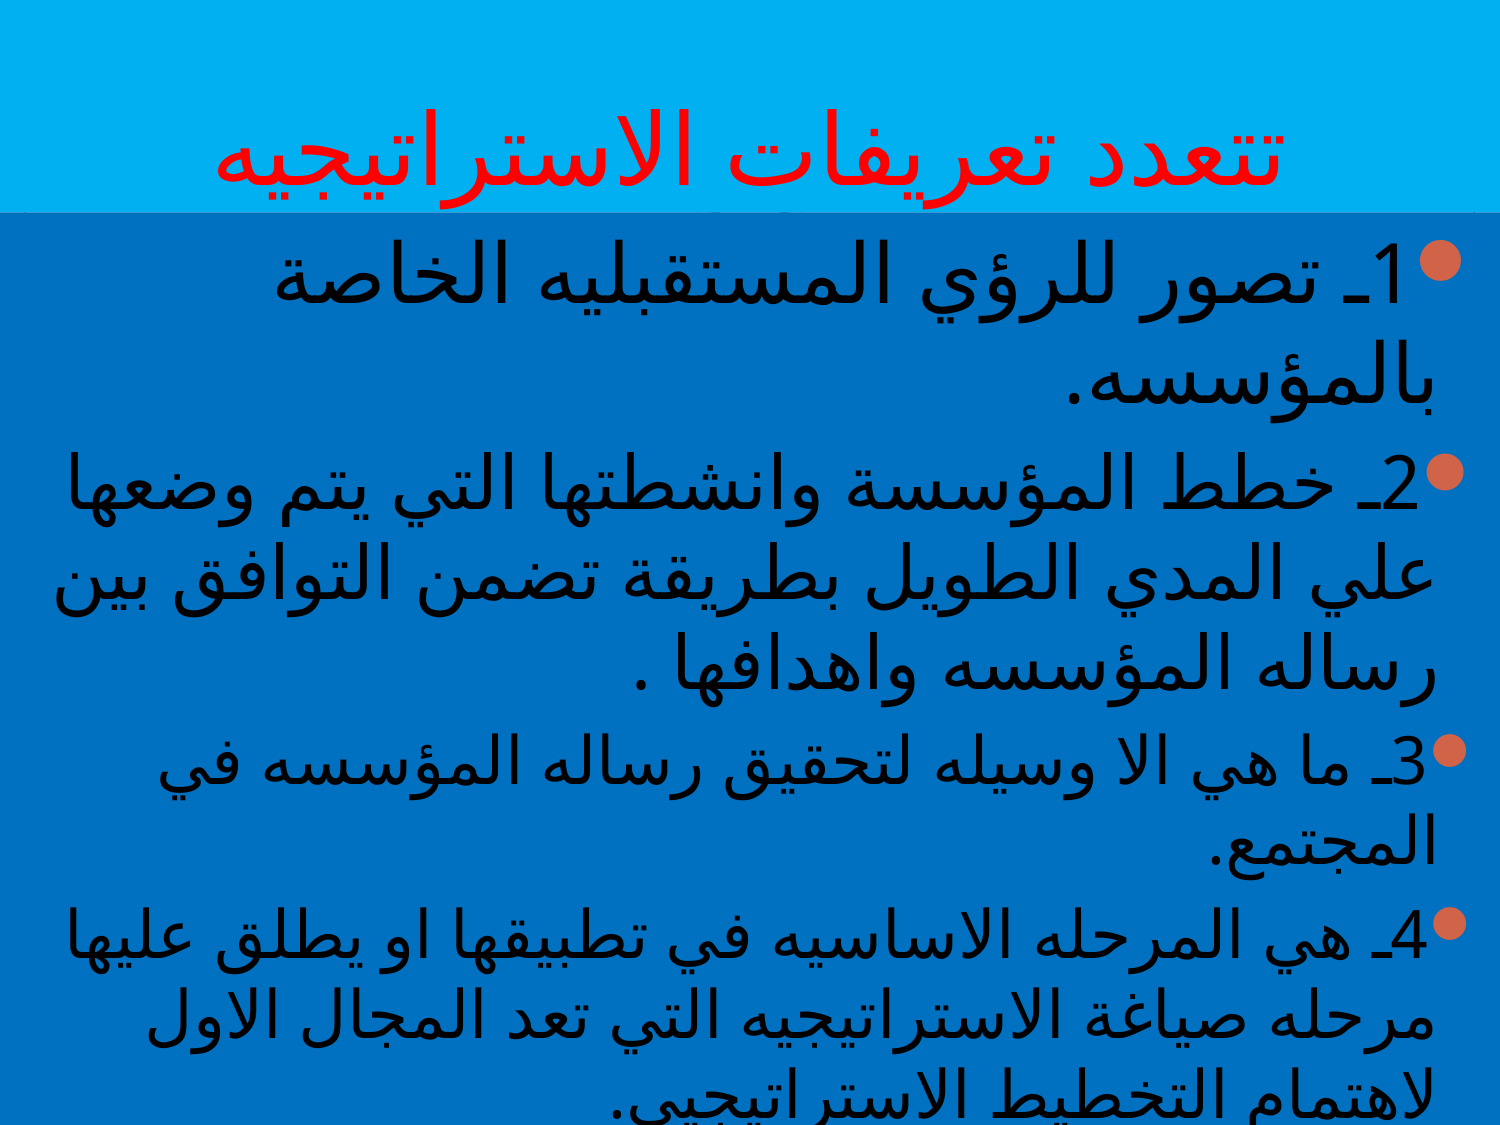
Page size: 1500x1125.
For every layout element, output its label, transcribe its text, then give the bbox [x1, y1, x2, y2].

title تتعدد تعريفات الاستراتيجيه [0, 0, 1500, 212]
list 1ـ تصور للرؤي المستقبليه الخاصة بالمؤسسه. 2ـ خطط المؤسسة وانشطتها التي يتم وضعها علي المدي الطويل بطريقة تضمن التوافق بين رساله المؤسسه واهدافها . 3ـ ما هي الا وسيله لتحقيق رساله المؤسسه في المجتمع. 4ـ هي المرحله الاساسيه في تطبيقها او يطلق عليها مرحله صياغة الاستراتيجيه التي تعد المجال الاول لاهتمام التخطيط الاستراتيجيي. الادارة الاستراتيجية تساوي التفكير الاستراتيجيي\التخطيط الاستراتيجيي :تنفيذ الاستراتيجييه. [0, 212, 1500, 1125]
